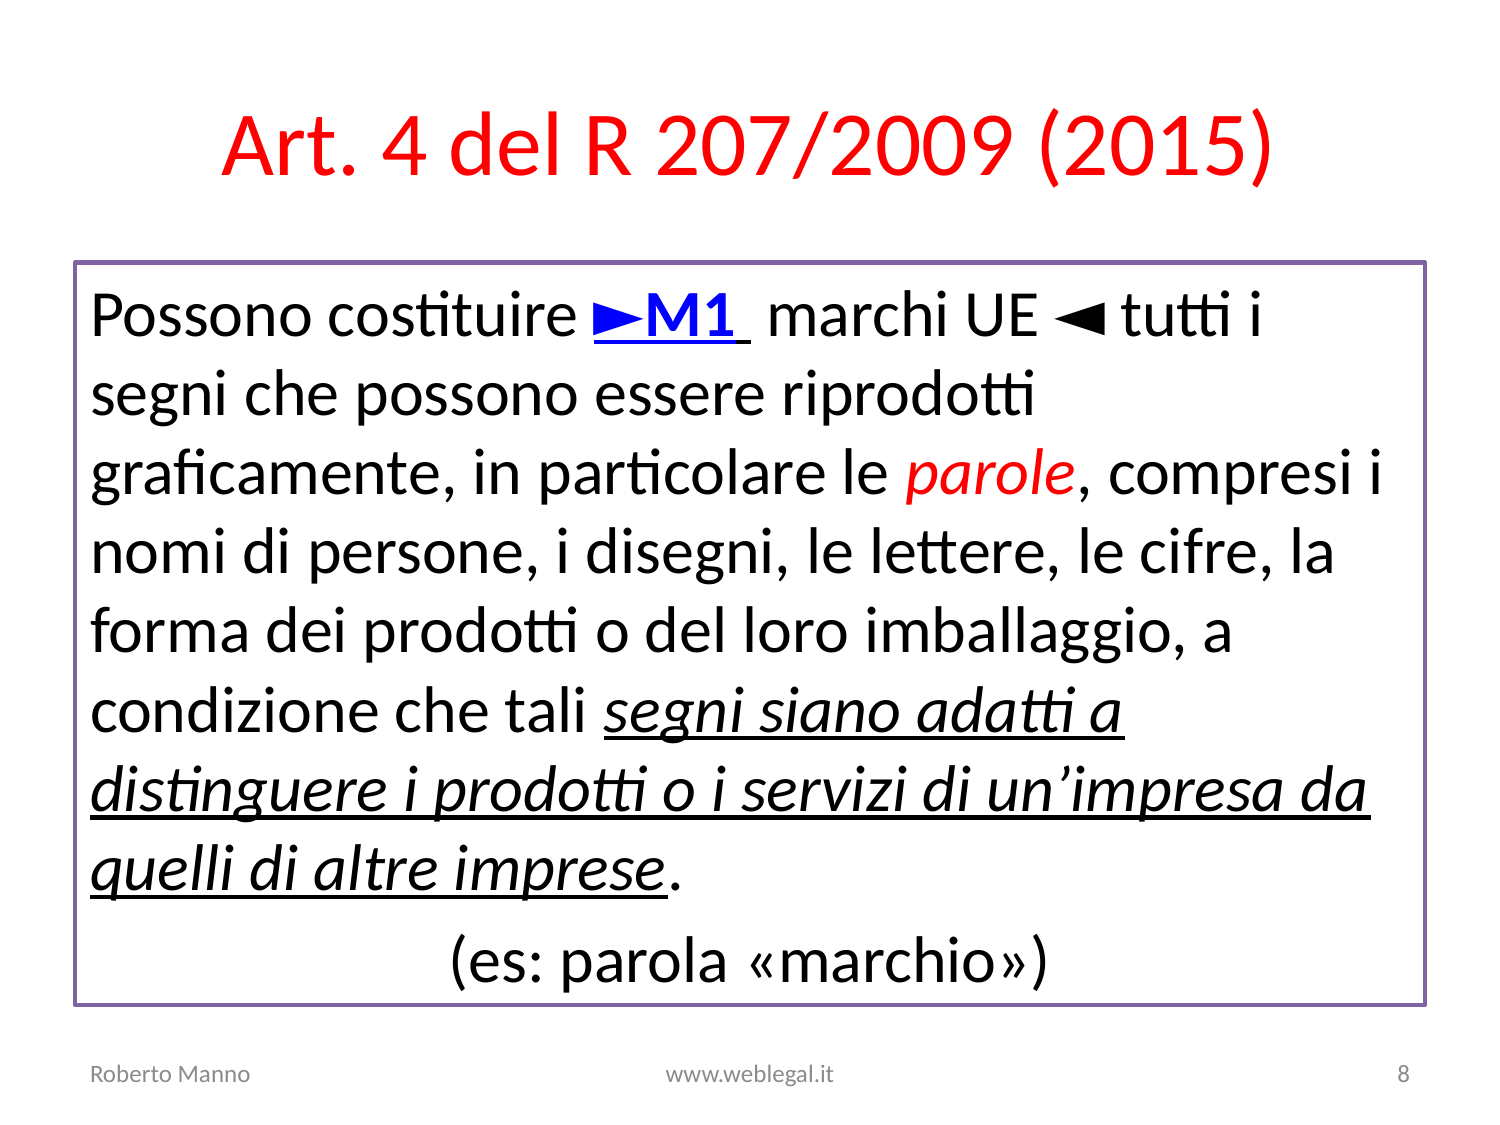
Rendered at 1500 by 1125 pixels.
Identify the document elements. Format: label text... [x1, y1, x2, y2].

footer www.weblegal.it [512, 1042, 988, 1103]
slide_number Roberto Manno [75, 1042, 425, 1103]
slide_number 8 [1074, 1042, 1425, 1103]
title Art. 4 del R 207/2009 (2015) [75, 45, 1425, 233]
list Possono costituire ►M1 marchi UE ◄ tutti i segni che possono essere riprodotti graficamente, in particolare le parole, compresi i nomi di persone, i disegni, le lettere, le cifre, la forma dei prodotti o del loro imballaggio, a condizione che tali segni siano adatti a distinguere i prodotti o i servizi di un’impresa da quelli di altre imprese. (es: parola «marchio») [73, 260, 1427, 1007]
